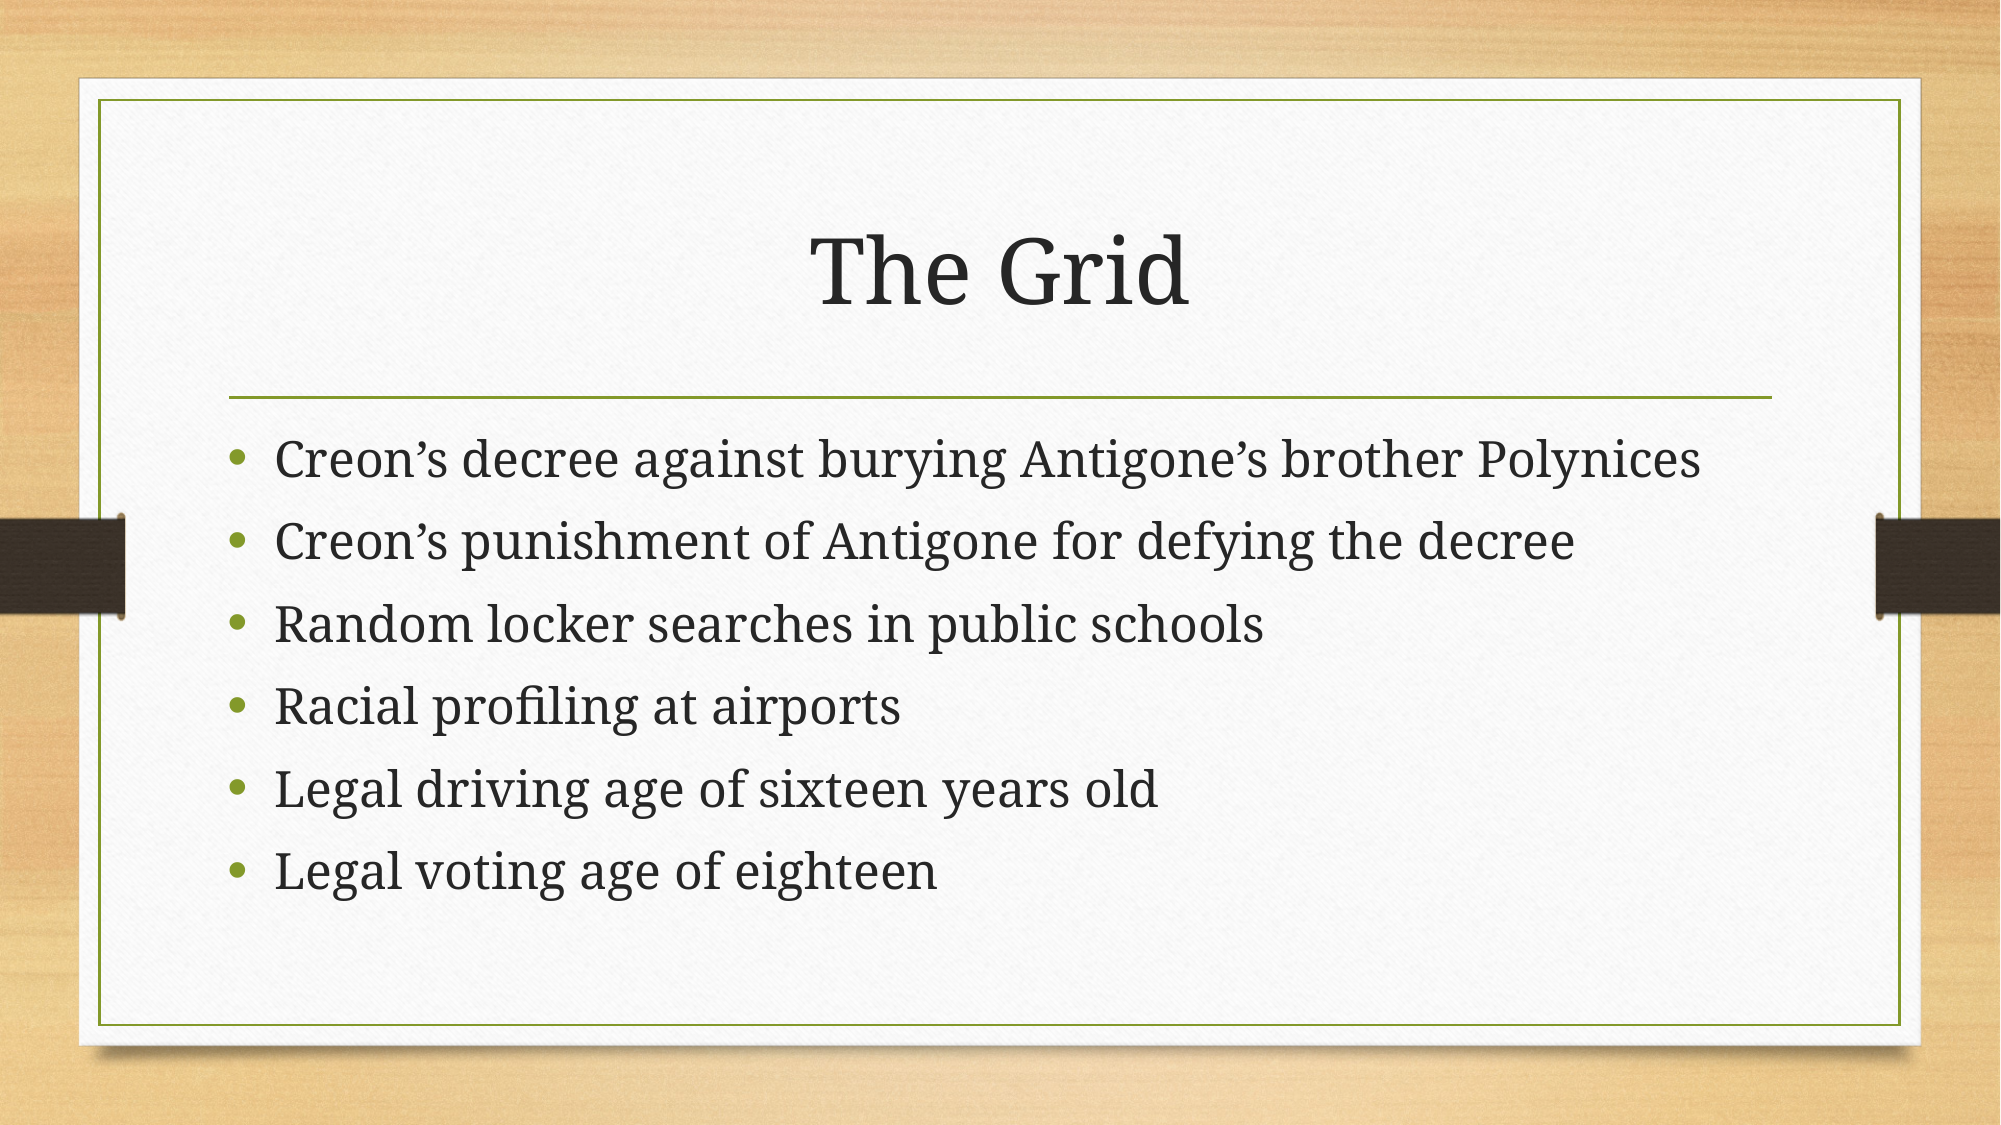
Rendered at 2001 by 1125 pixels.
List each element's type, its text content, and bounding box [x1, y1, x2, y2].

list Creon’s decree against burying Antigone’s brother Polynices Creon’s punishment of Antigone for defying the decree Random locker searches in public schools Racial profiling at airports Legal driving age of sixteen years old Legal voting age of eighteen [212, 419, 1788, 964]
title The Grid [212, 161, 1788, 375]
picture [0, 0, 2001, 1125]
